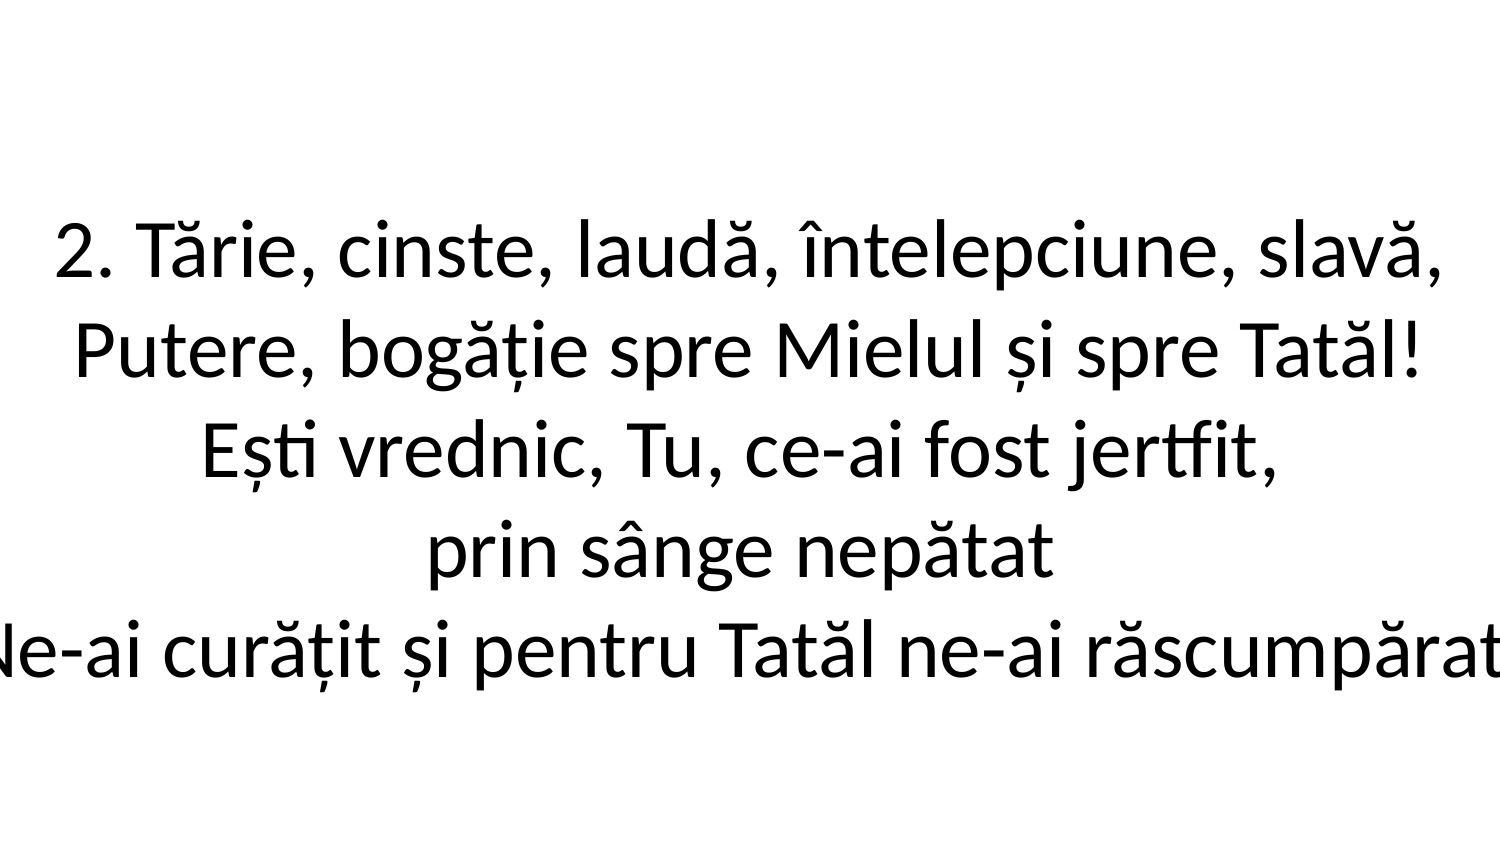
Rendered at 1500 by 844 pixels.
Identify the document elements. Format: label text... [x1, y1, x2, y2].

text_box 2. Tărie, cinste, laudă, întelepciune, slavă, Putere, bogăție spre Mielul și spre Tatăl! Ești vrednic, Tu, ce-ai fost jertfit, prin sânge nepătat Ne-ai curățit și pentru Tatăl ne-ai răscumpărat! [0, 142, 1500, 702]
